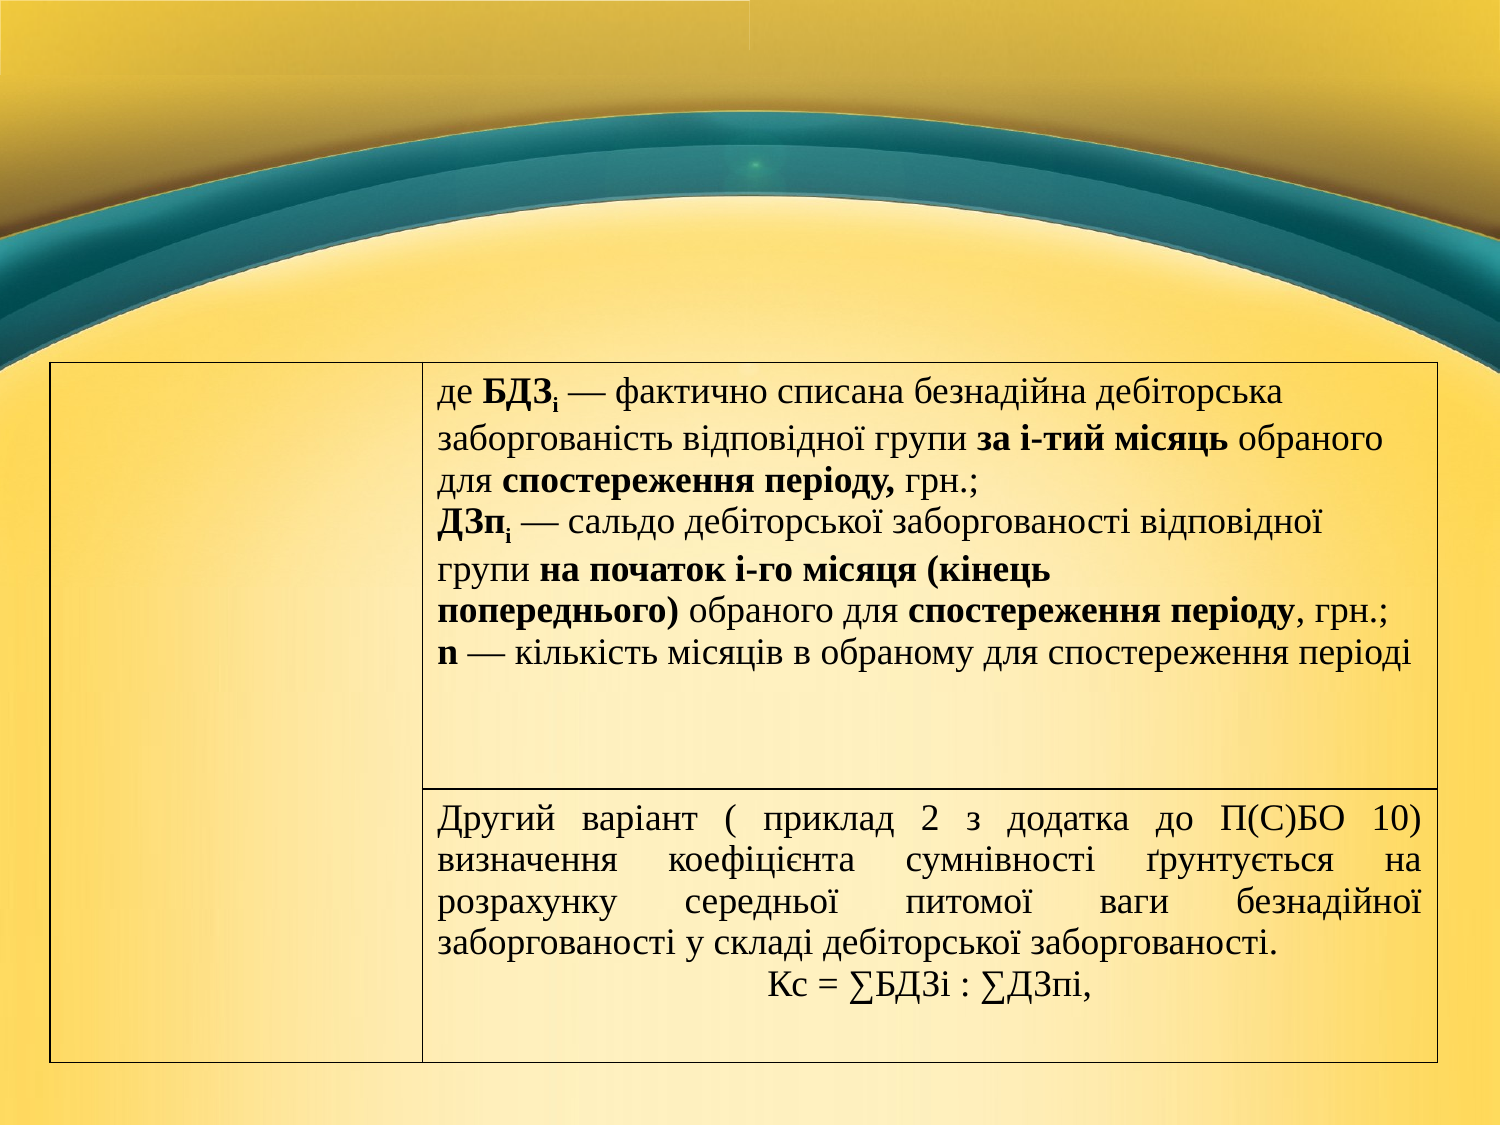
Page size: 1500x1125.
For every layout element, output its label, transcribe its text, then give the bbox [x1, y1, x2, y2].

table_header де БДЗі — фактично списана безнадійна дебіторська заборгованість відповідної групи за i-тий місяць обраного для спостереження періоду, грн.; ДЗпі — сальдо дебіторської заборгованості відповідної групи на початок i-го місяця (кінець попереднього) обраного для спостереження періоду, грн.; n — кількість місяців в обраному для спостереження періоді [423, 363, 1437, 788]
table_cell Другий варіант ( приклад 2 з додатка до П(С)БО 10) визначення коефіцієнта сумнівності ґрунтується на розрахунку середньої питомої ваги безнадійної заборгованості у складі дебіторської заборгованості. Кс = ∑БДЗі : ∑ДЗпі, [423, 790, 1437, 1062]
picture [0, 0, 1500, 1125]
table_header [51, 363, 422, 1062]
